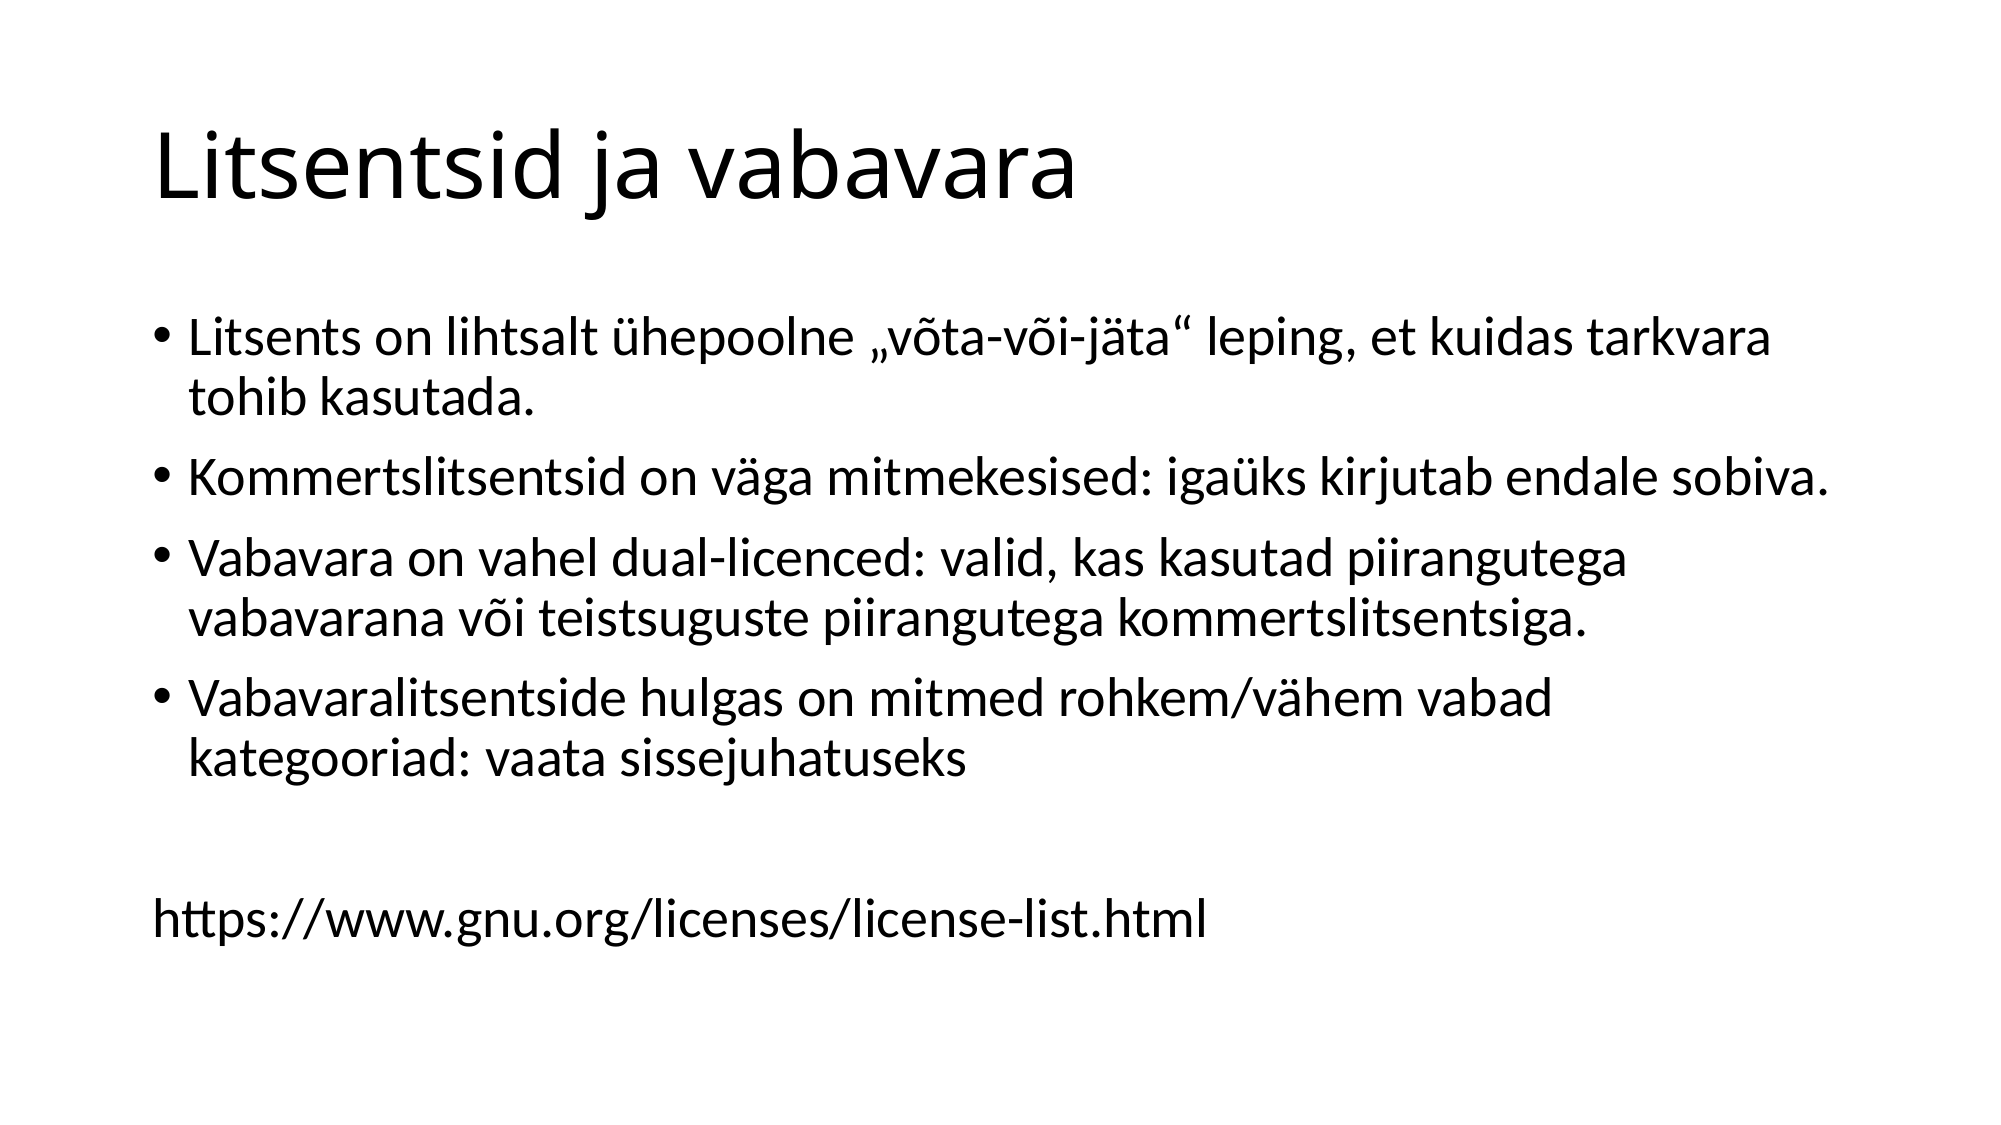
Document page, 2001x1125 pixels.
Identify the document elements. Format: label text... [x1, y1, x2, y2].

title Litsentsid ja vabavara [137, 59, 1863, 278]
list Litsents on lihtsalt ühepoolne „võta-või-jäta“ leping, et kuidas tarkvara tohib kasutada. Kommertslitsentsid on väga mitmekesised: igaüks kirjutab endale sobiva. Vabavara on vahel dual-licenced: valid, kas kasutad piirangutega vabavarana või teistsuguste piirangutega kommertslitsentsiga. Vabavaralitsentside hulgas on mitmed rohkem/vähem vabad kategooriad: vaata sissejuhatuseks https://www.gnu.org/licenses/license-list.html [137, 299, 1863, 1014]
